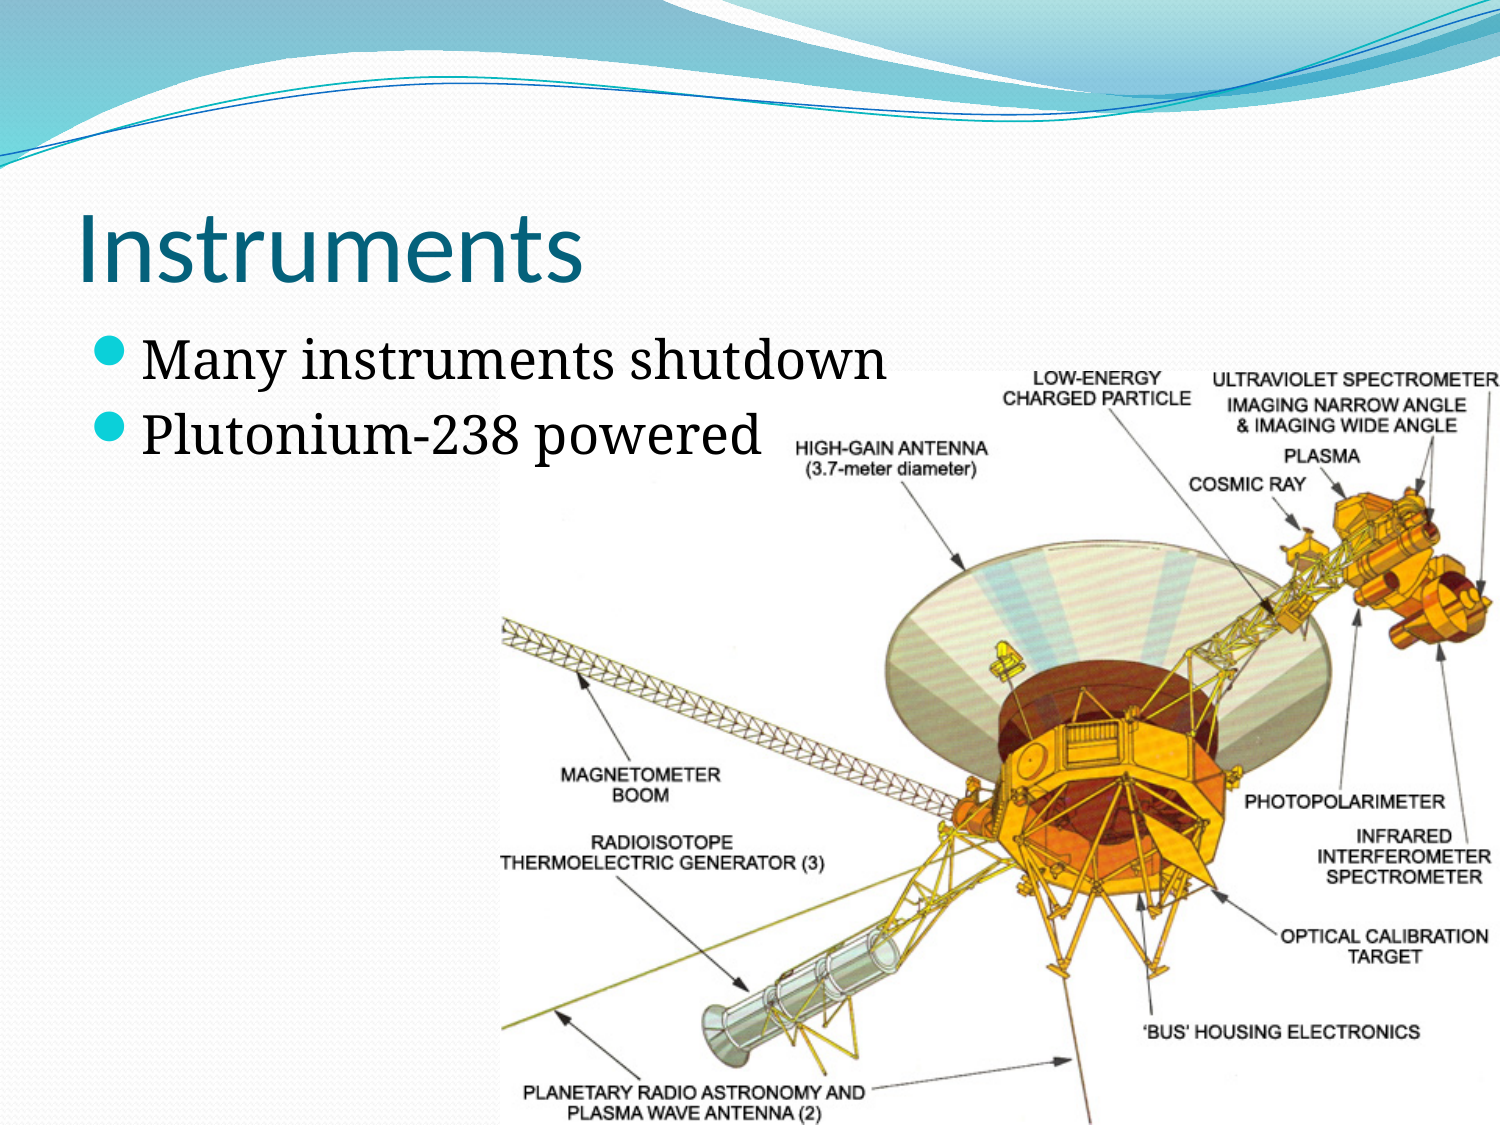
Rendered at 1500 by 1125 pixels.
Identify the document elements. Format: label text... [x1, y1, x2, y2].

picture [499, 371, 1500, 1125]
title Instruments [74, 115, 1426, 304]
list Many instruments shutdown Plutonium-238 powered [74, 317, 1426, 1038]
